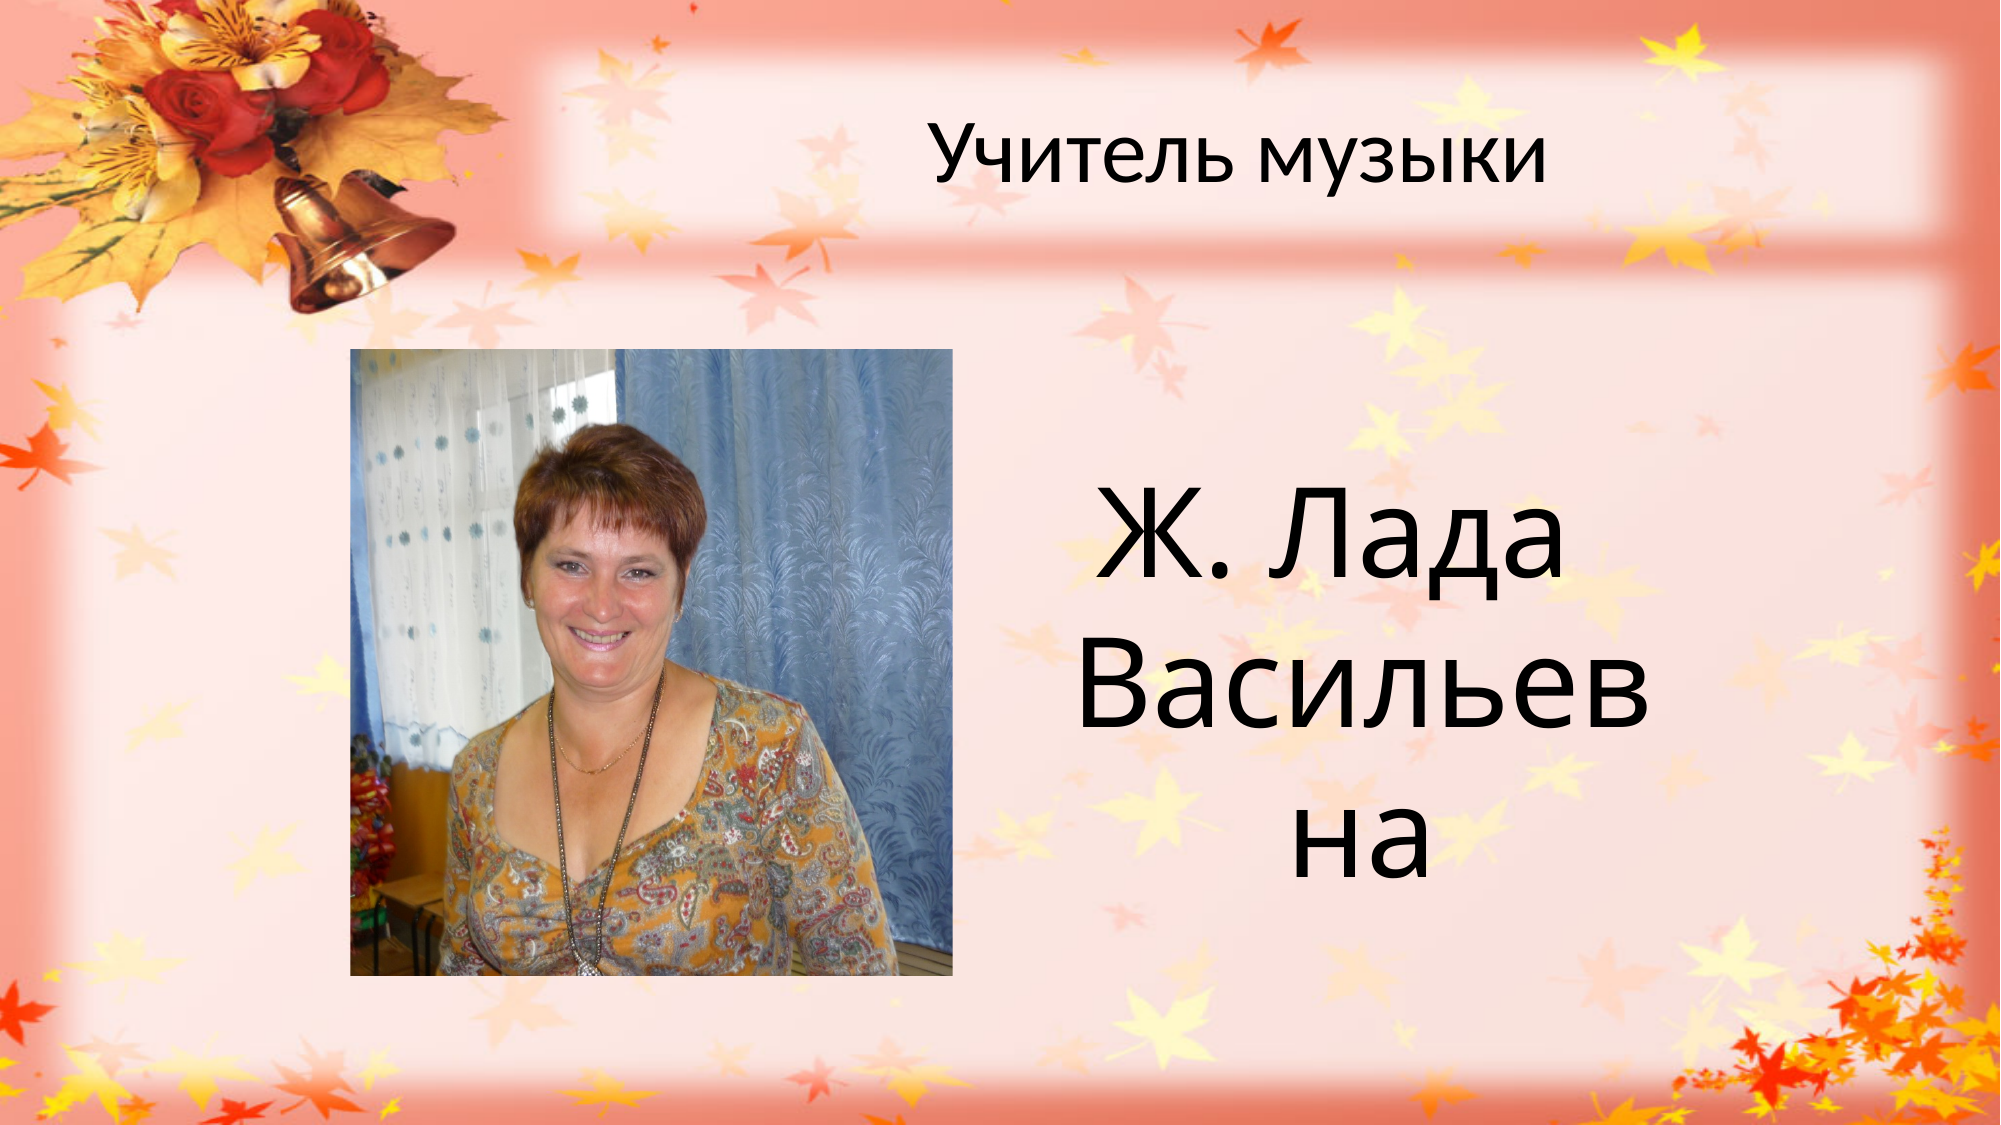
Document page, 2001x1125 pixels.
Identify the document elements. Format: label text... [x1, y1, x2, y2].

list Ж. Лада Васильевна [964, 445, 1704, 704]
title Учитель музыки [577, 58, 1901, 233]
picture [0, 0, 2000, 1125]
